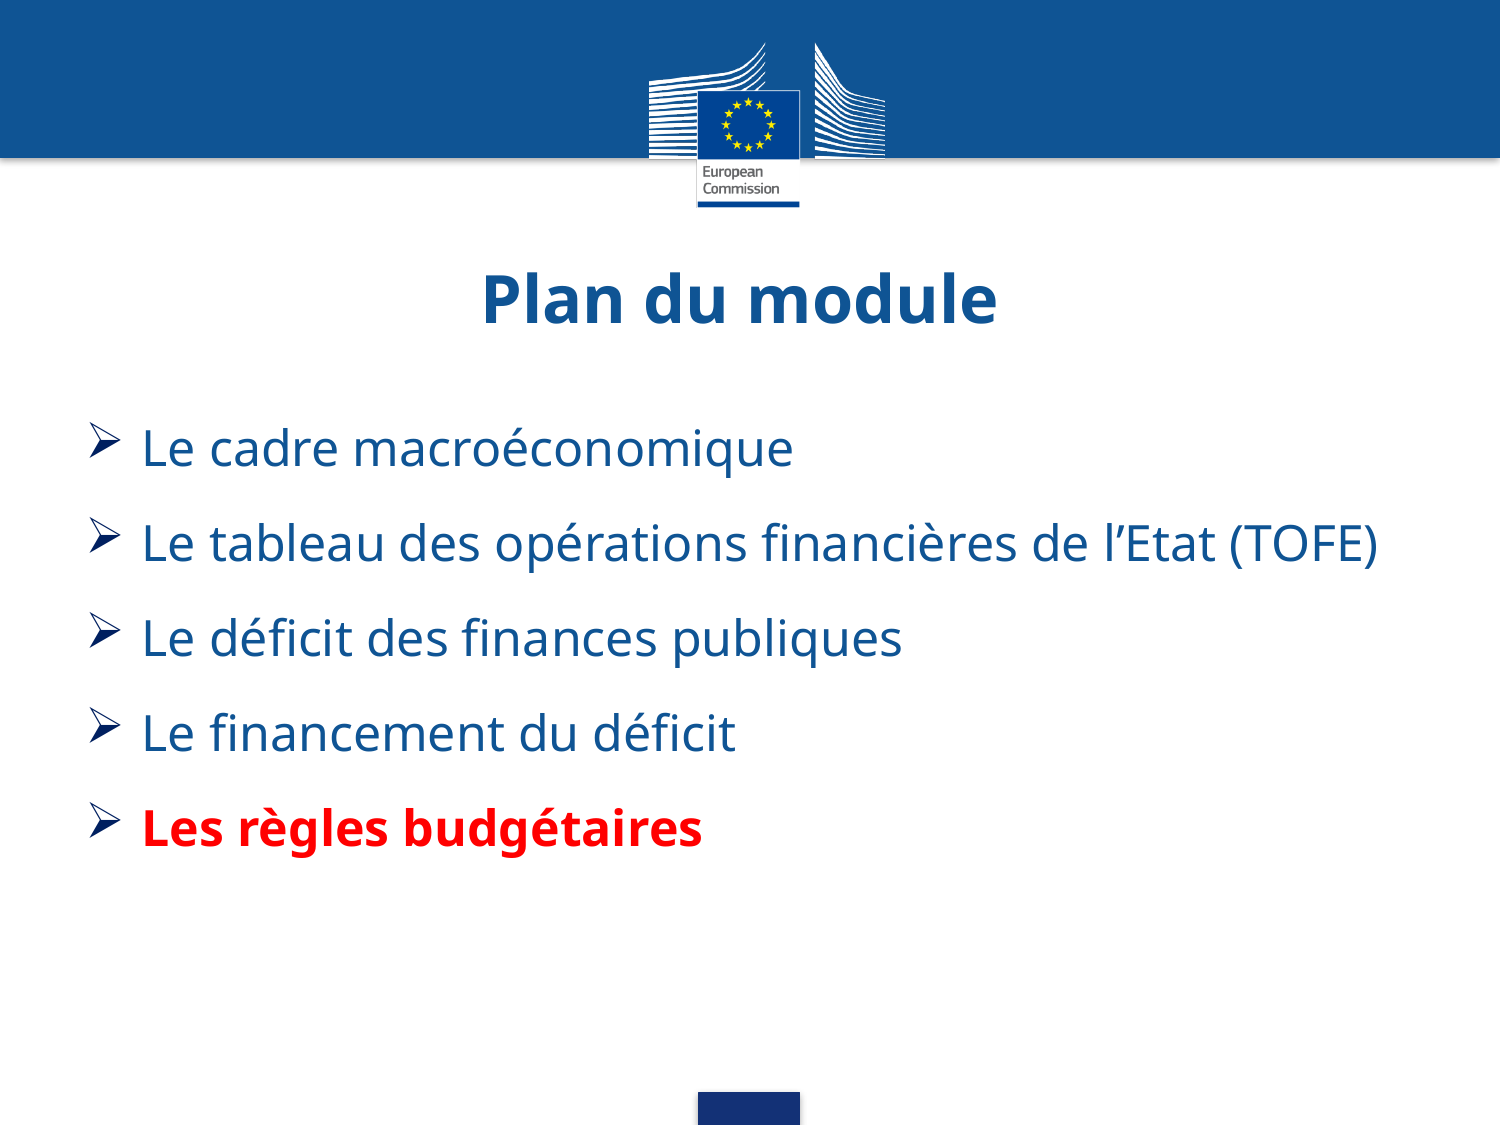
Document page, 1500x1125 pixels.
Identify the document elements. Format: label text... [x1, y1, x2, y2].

picture [649, 42, 885, 208]
list Le cadre macroéconomique Le tableau des opérations financières de l’Etat (TOFE) Le déficit des finances publiques Le financement du déficit Les règles budgétaires [70, 408, 1449, 1020]
title Plan du module [64, 219, 1416, 374]
